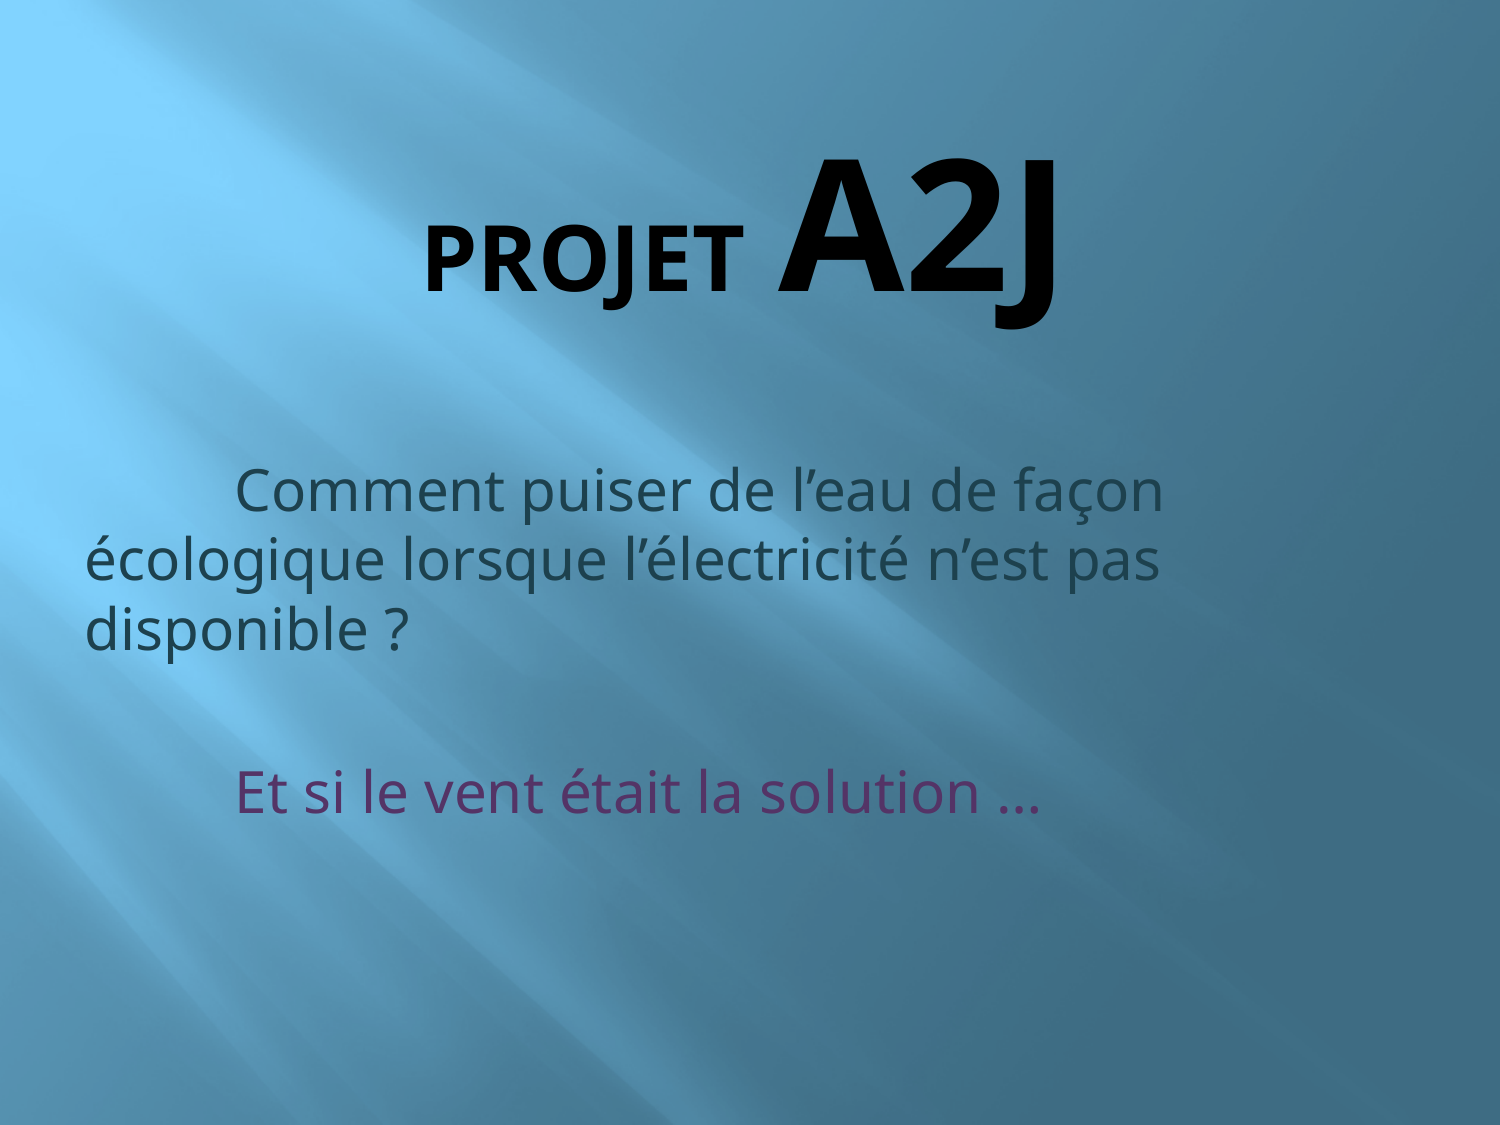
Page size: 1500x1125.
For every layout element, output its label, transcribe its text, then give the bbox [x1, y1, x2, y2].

title Projet A2J [70, 105, 1421, 329]
subtitle Comment puiser de l’eau de façon écologique lorsque l’électricité n’est pas disponible ? Et si le vent était la solution … [70, 445, 1465, 950]
